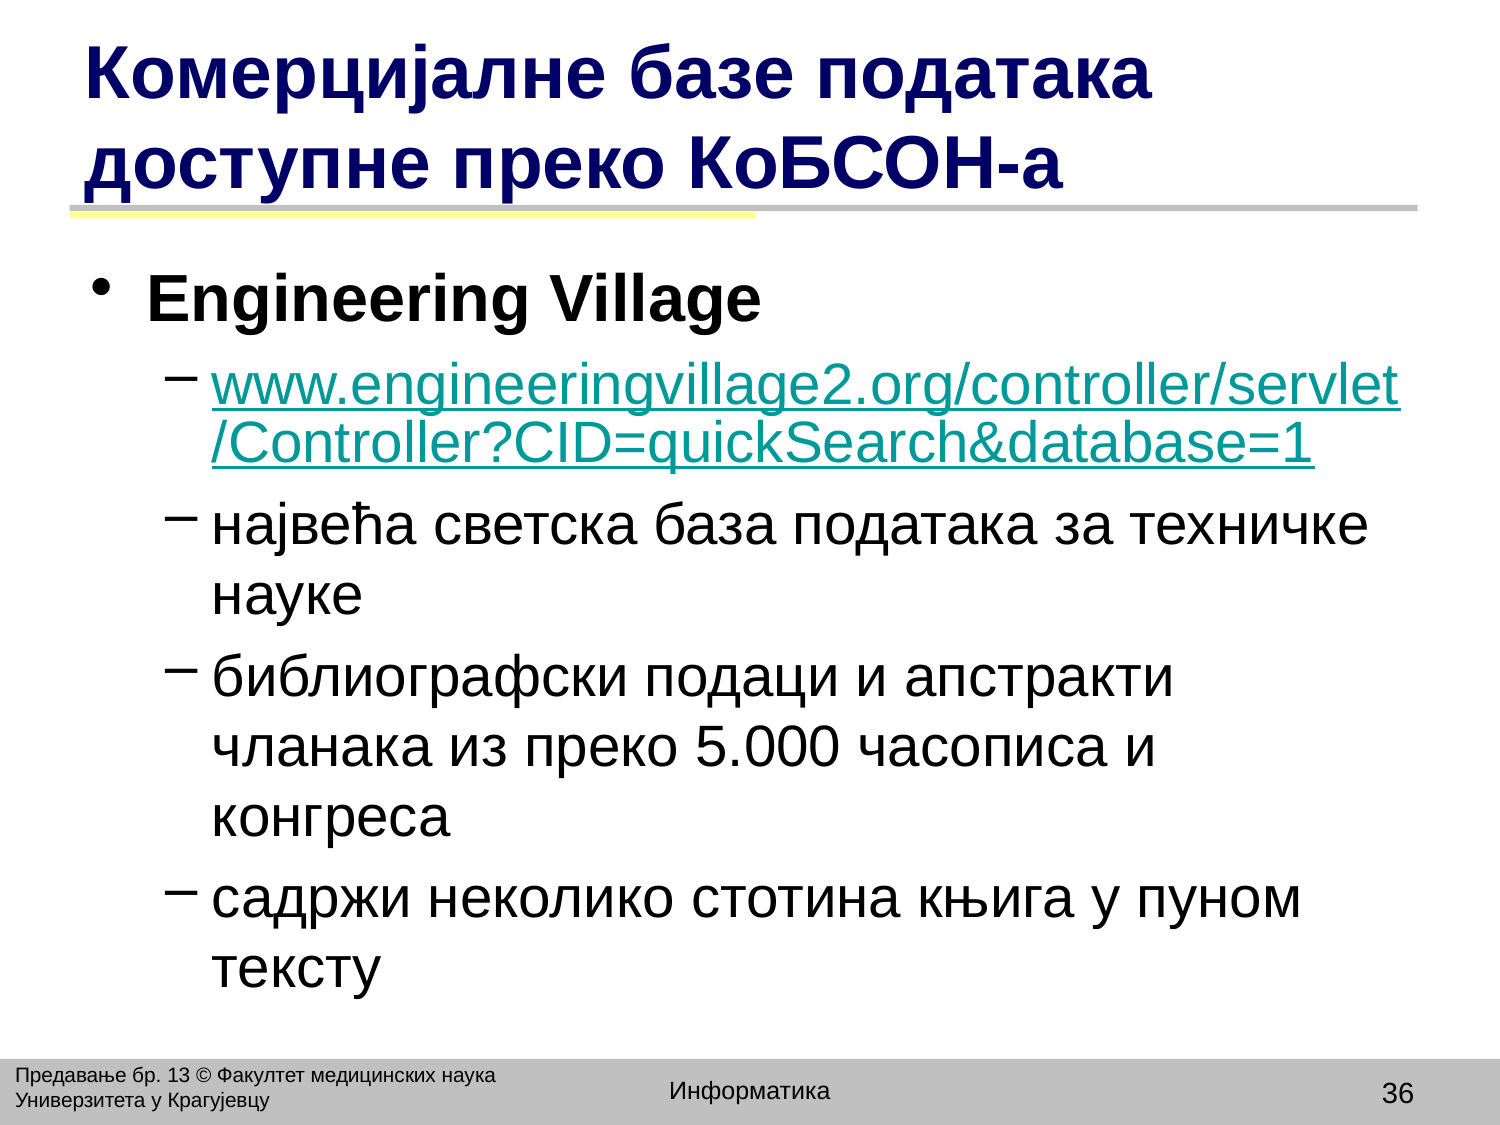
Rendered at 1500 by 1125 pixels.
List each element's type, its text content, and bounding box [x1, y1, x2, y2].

list Engineering Village www.engineeringvillage2.org/controller/servlet/Controller?CID=quickSearch&database=1 највећа светска база података за техничке науке библиографски подаци и апстракти чланака из преко 5.000 часописа и конгреса садржи неколико стотина књига у пуном тексту [74, 246, 1426, 1023]
title Комерцијалне базе података доступне преко КоБСОН-а [69, 19, 1426, 208]
slide_number 36 [1079, 1066, 1430, 1125]
slide_number Предавање бр. 13 © Факултет медицинских наука Универзитета у Крагујевцу [0, 1053, 617, 1108]
footer Информатика [512, 1066, 988, 1125]
